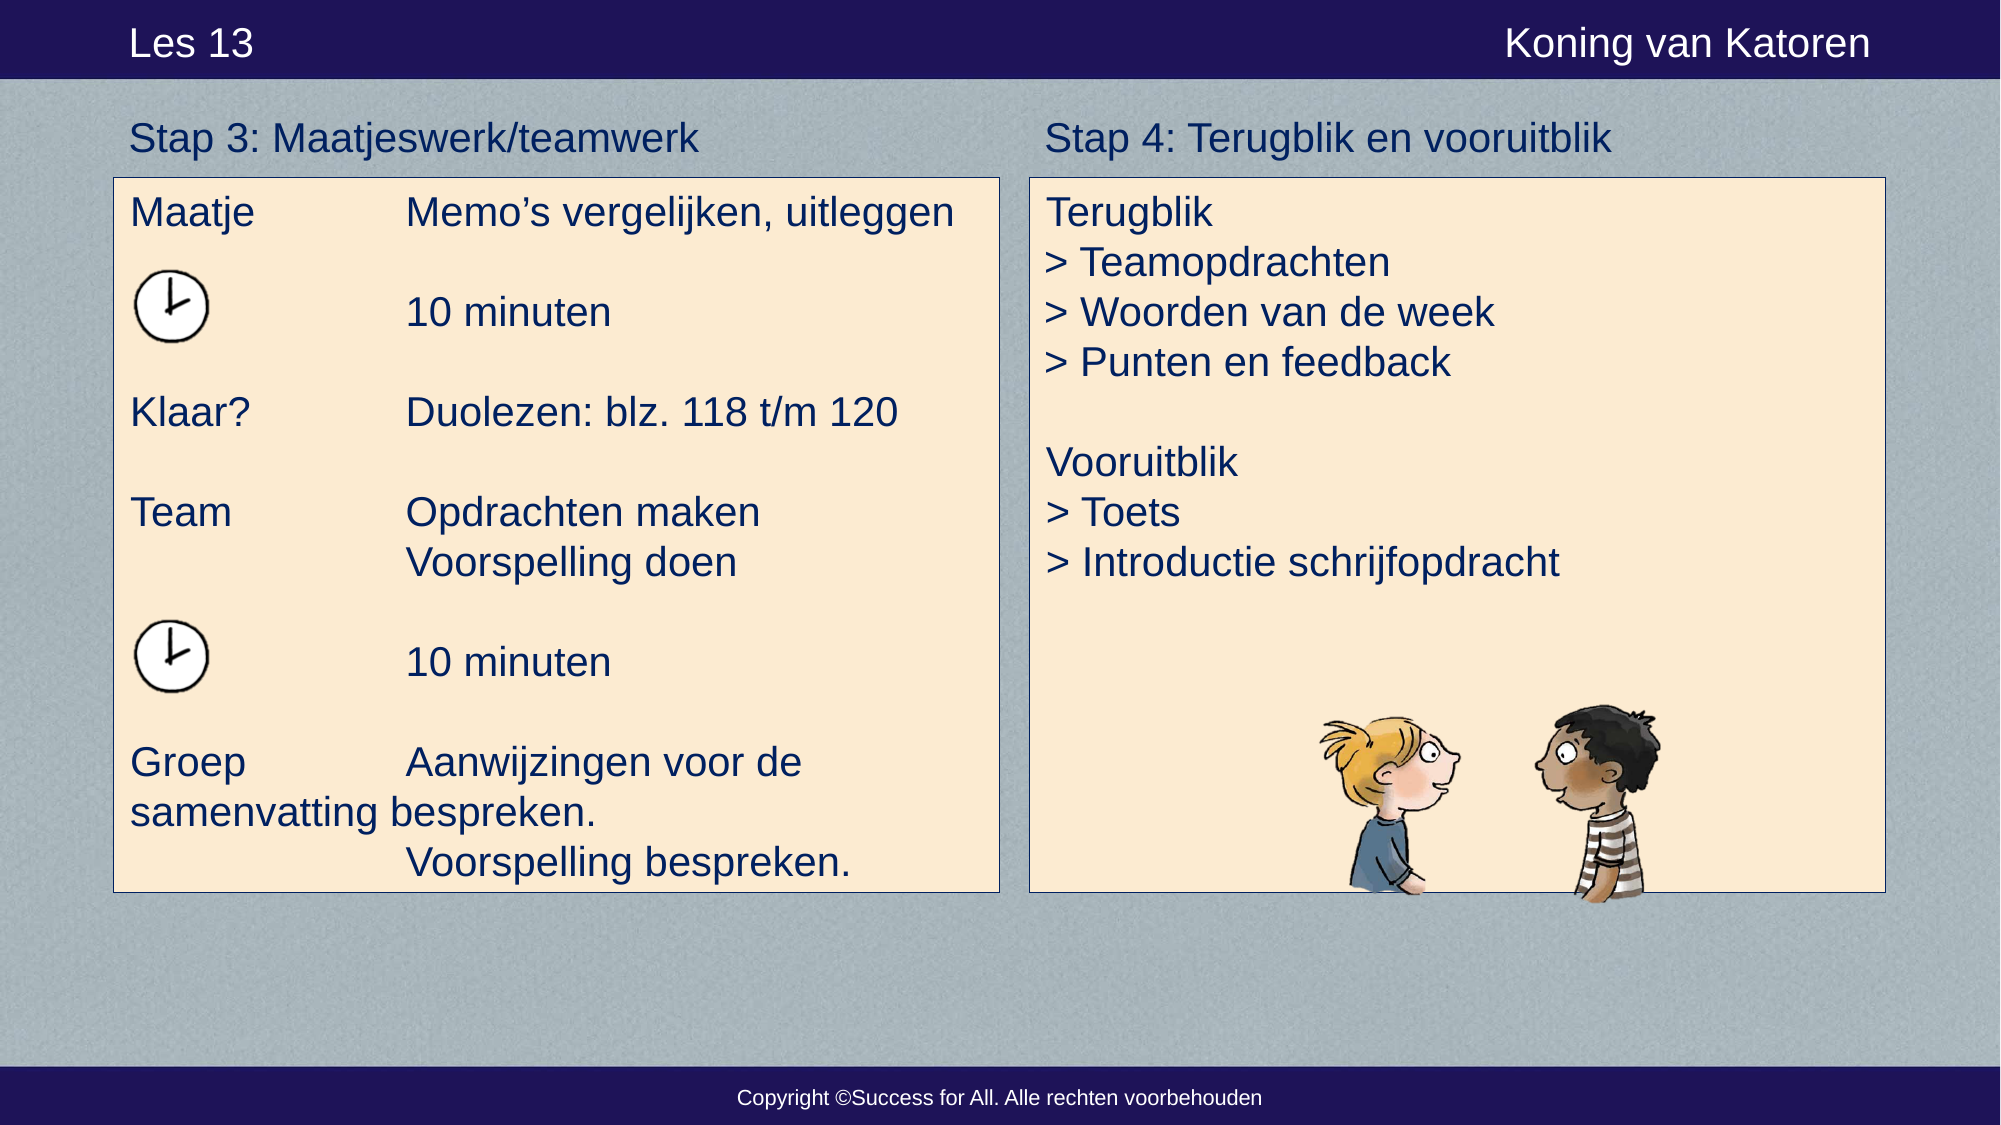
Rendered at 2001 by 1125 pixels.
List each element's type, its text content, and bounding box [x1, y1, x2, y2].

text_box Les 13 [114, 8, 354, 73]
text_box Copyright ©Success for All. Alle rechten voorbehouden [0, 1076, 2000, 1125]
picture [0, 0, 2001, 1125]
text_box Terugblik > Teamopdrachten > Woorden van de week > Punten en feedback Vooruitblik > Toets > Introductie schrijfopdracht [1029, 177, 1886, 893]
text_box Stap 4: Terugblik en vooruitblik [1029, 103, 1822, 169]
text_box Maatje Memo’s vergelijken, uitleggen 10 minuten Klaar? Duolezen: blz. 118 t/m 120 Team Opdrachten maken Voorspelling doen 10 minuten Groep Aanwijzingen voor de samenvatting bespreken. Voorspelling bespreken. [113, 177, 1000, 893]
text_box Stap 3: Maatjeswerk/teamwerk [114, 103, 907, 169]
text_box Koning van Katoren [999, 8, 1886, 73]
